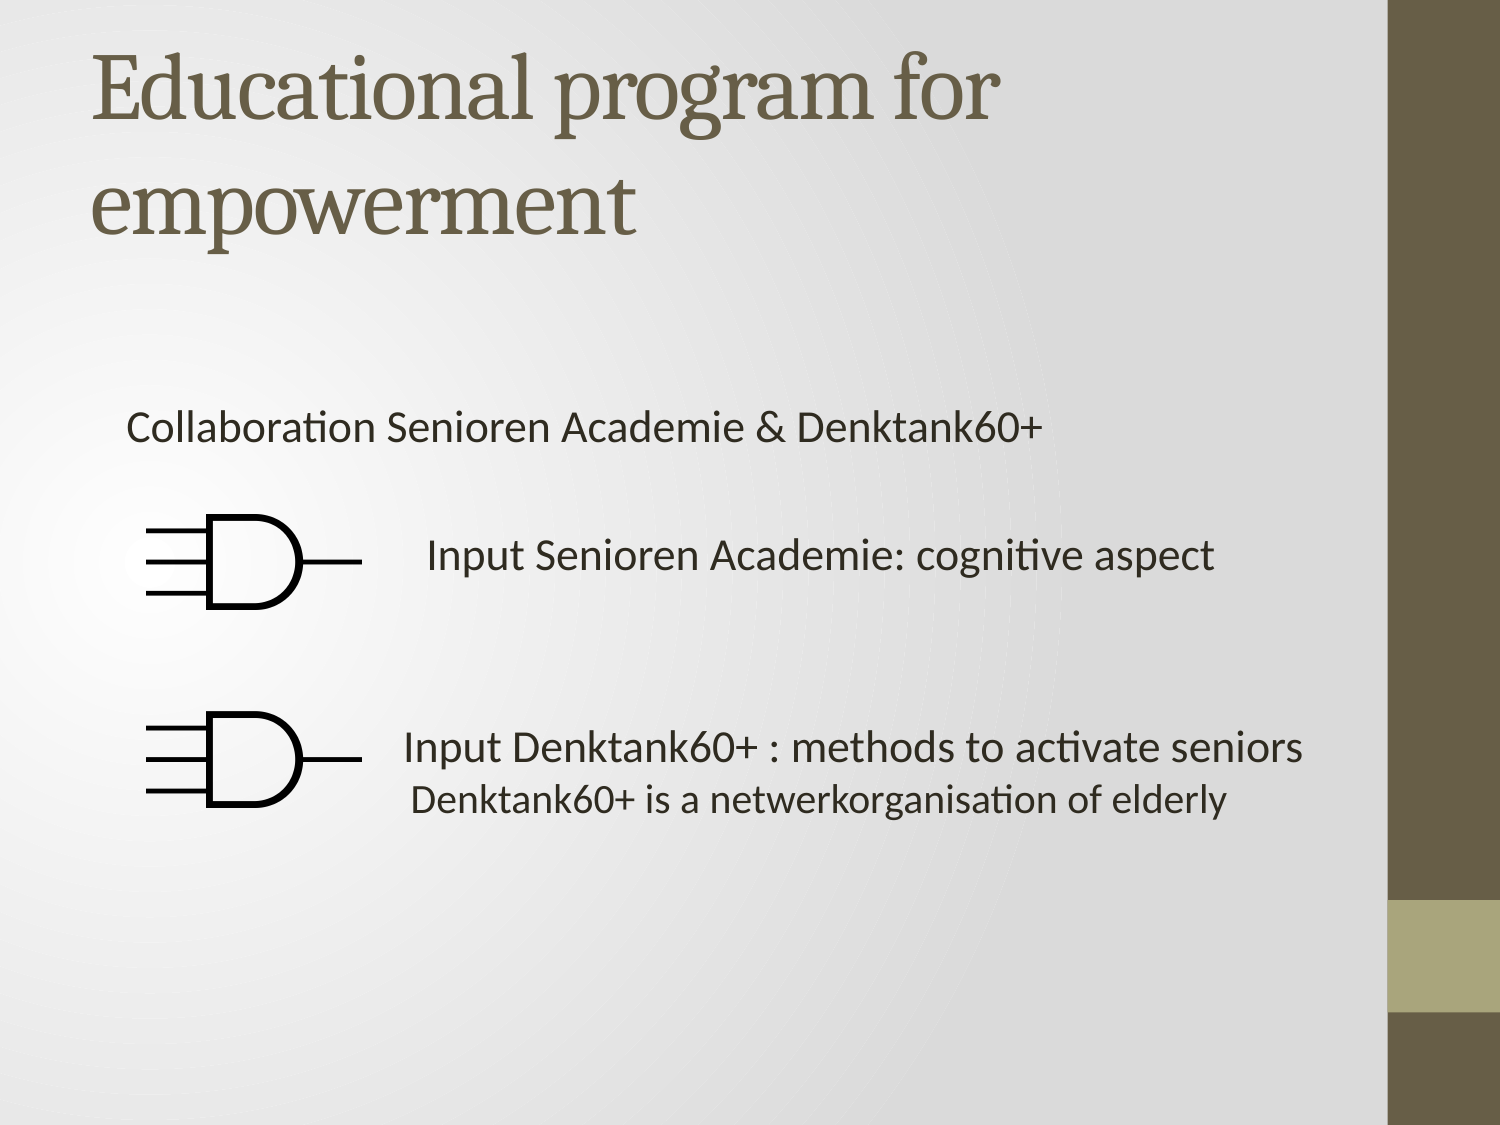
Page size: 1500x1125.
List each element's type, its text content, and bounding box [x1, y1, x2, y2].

picture [133, 698, 375, 820]
list Collaboration Senioren Academie & Denktank60+ Input Senioren Academie: cognitive aspect Input Denktank60+ : methods to activate seniors Denktank60+ is a netwerkorganisation of elderly [92, 261, 1343, 1039]
picture [133, 501, 375, 623]
title Educational program for empowerment [75, 45, 1325, 233]
